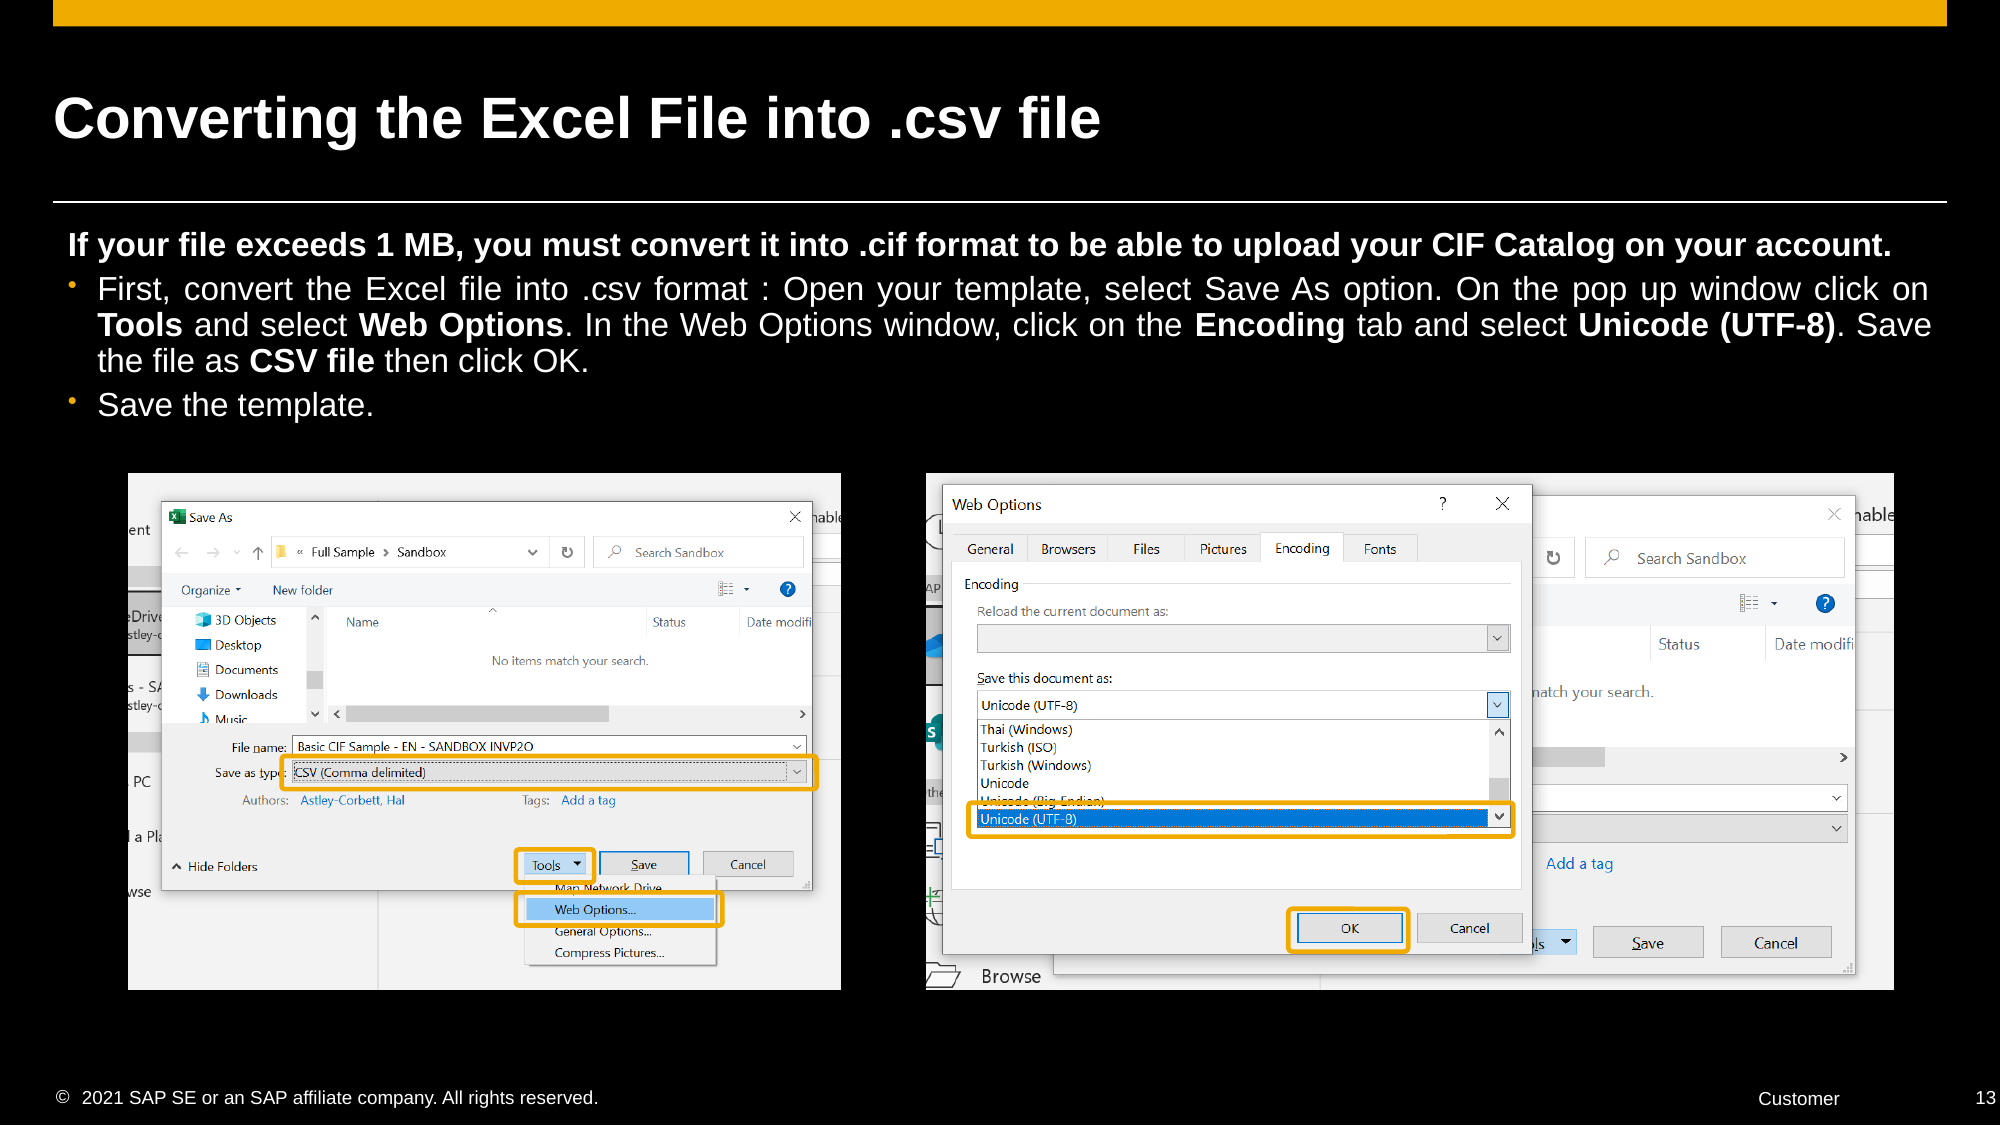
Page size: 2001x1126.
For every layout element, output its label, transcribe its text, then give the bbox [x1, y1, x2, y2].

picture [925, 472, 1894, 990]
picture [128, 472, 841, 990]
text_box If your file exceeds 1 MB, you must convert it into .cif format to be able to upload your CIF Catalog on your account. First, convert the Excel file into .csv format : Open your template, select Save As option. On the pop up window click on Tools and select Web Options. In the Web Options window, click on the Encoding tab and select Unicode (UTF-8). Save the file as CSV file then click OK. Save the template. [53, 216, 1947, 432]
title Converting the Excel File into .csv file [53, 53, 1947, 178]
